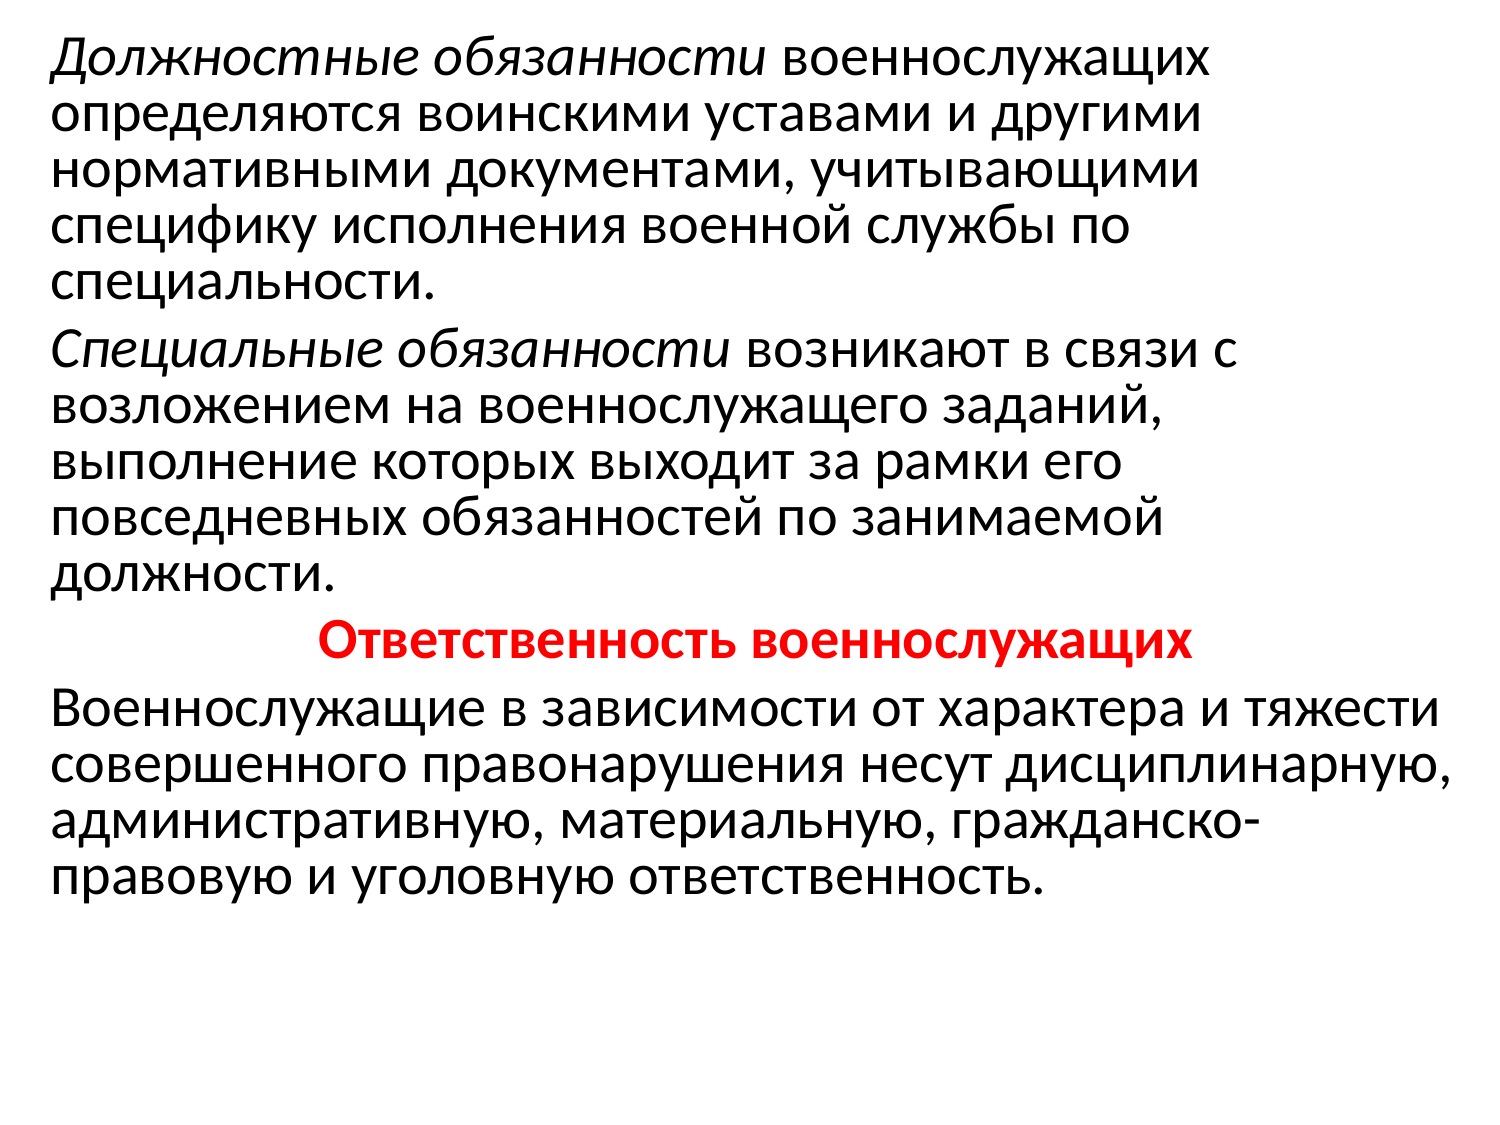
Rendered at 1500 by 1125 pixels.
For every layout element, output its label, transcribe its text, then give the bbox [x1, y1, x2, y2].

list Должностные обязанности военнослужащих определяются воинскими уставами и другими нормативными документами, учитываю­щими специфику исполнения военной службы по специальности. Специальные обязанности возникают в связи с возложением на военнослужащего заданий, выполнение которых выходит за рамки его повседневных обязанностей по занимаемой должности. Ответственность военнослужащих Военнослужащие в зависимости от характера и тяжести совершенного правонарушения несут дисциплинарную, административную, материальную, гражданско-правовую и уголовную ответственность. [35, 23, 1477, 1090]
